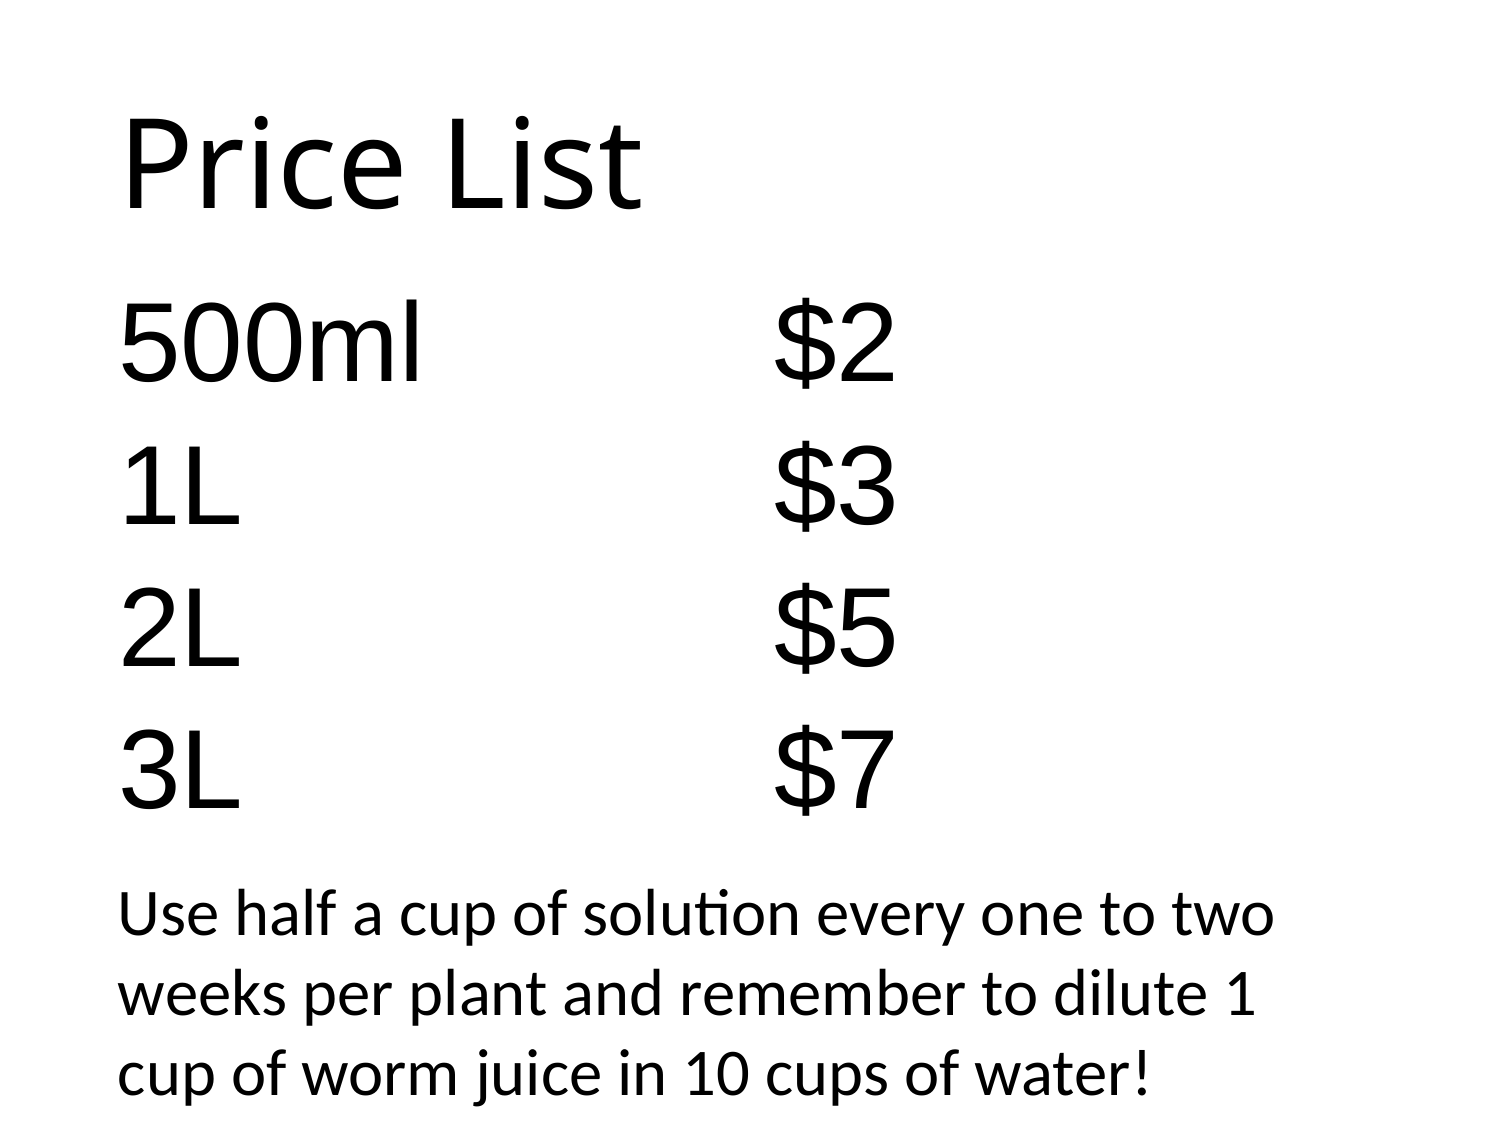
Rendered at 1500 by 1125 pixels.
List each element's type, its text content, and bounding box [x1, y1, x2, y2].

title Price List [103, 59, 1397, 278]
text_box Use half a cup of solution every one to two weeks per plant and remember to dilute 1 cup of worm juice in 10 cups of water! [103, 861, 1364, 1117]
list 500ml 1L 2L 3L [103, 277, 741, 861]
list $2 $3 $5 $7 [759, 277, 1397, 992]
